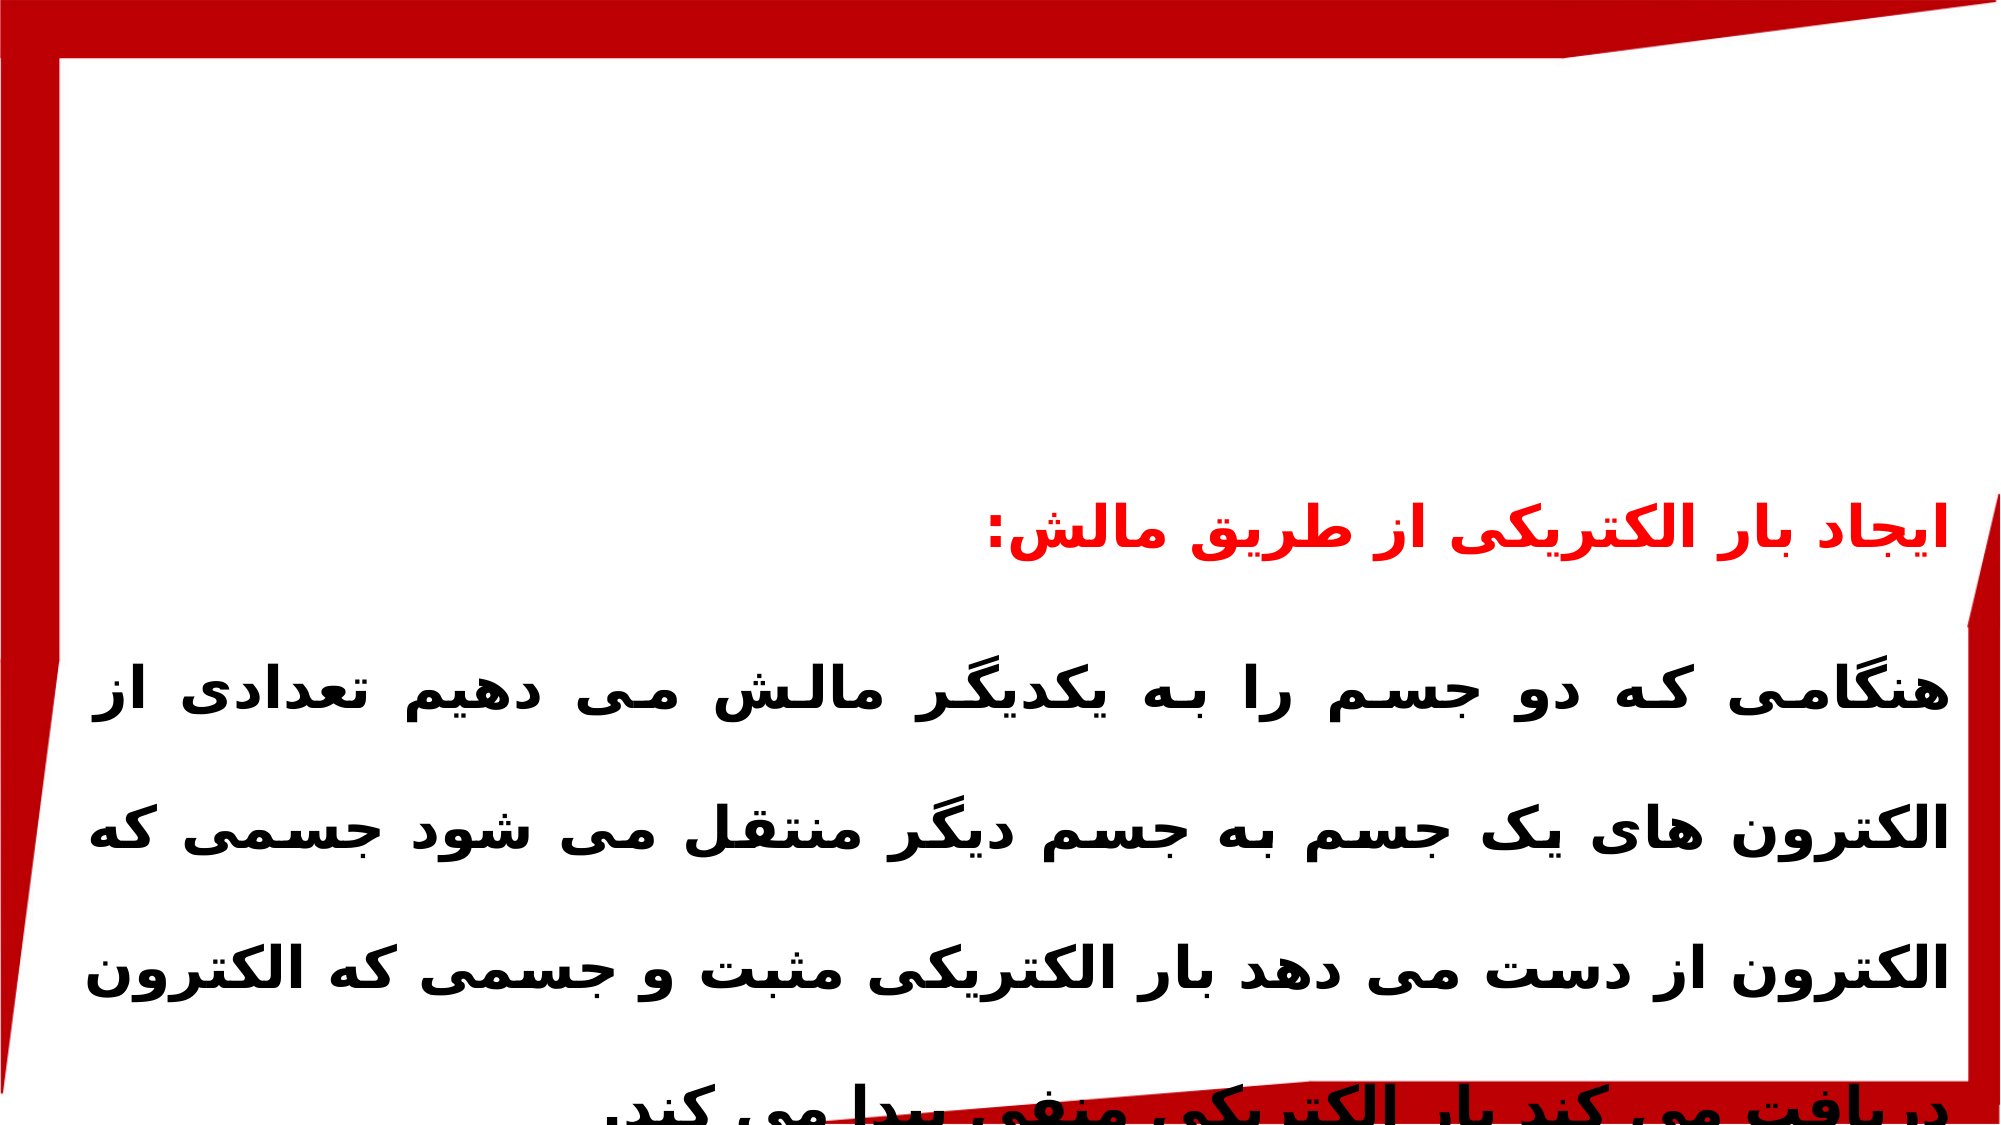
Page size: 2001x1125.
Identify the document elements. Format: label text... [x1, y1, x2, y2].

picture [0, 0, 2001, 1125]
text_box ایجاد بار الکتریکی از طریق مالش: هنگامی که دو جسم را به یکدیگر مالش می دهیم تعدادی از الکترون های یک جسم به جسم دیگر منتقل می شود جسمی که الکترون از دست می دهد بار الکتریکی مثبت و جسمی که الکترون دریافت می کند بار الکتریکی منفی پیدا می کند. [69, 411, 1967, 1125]
